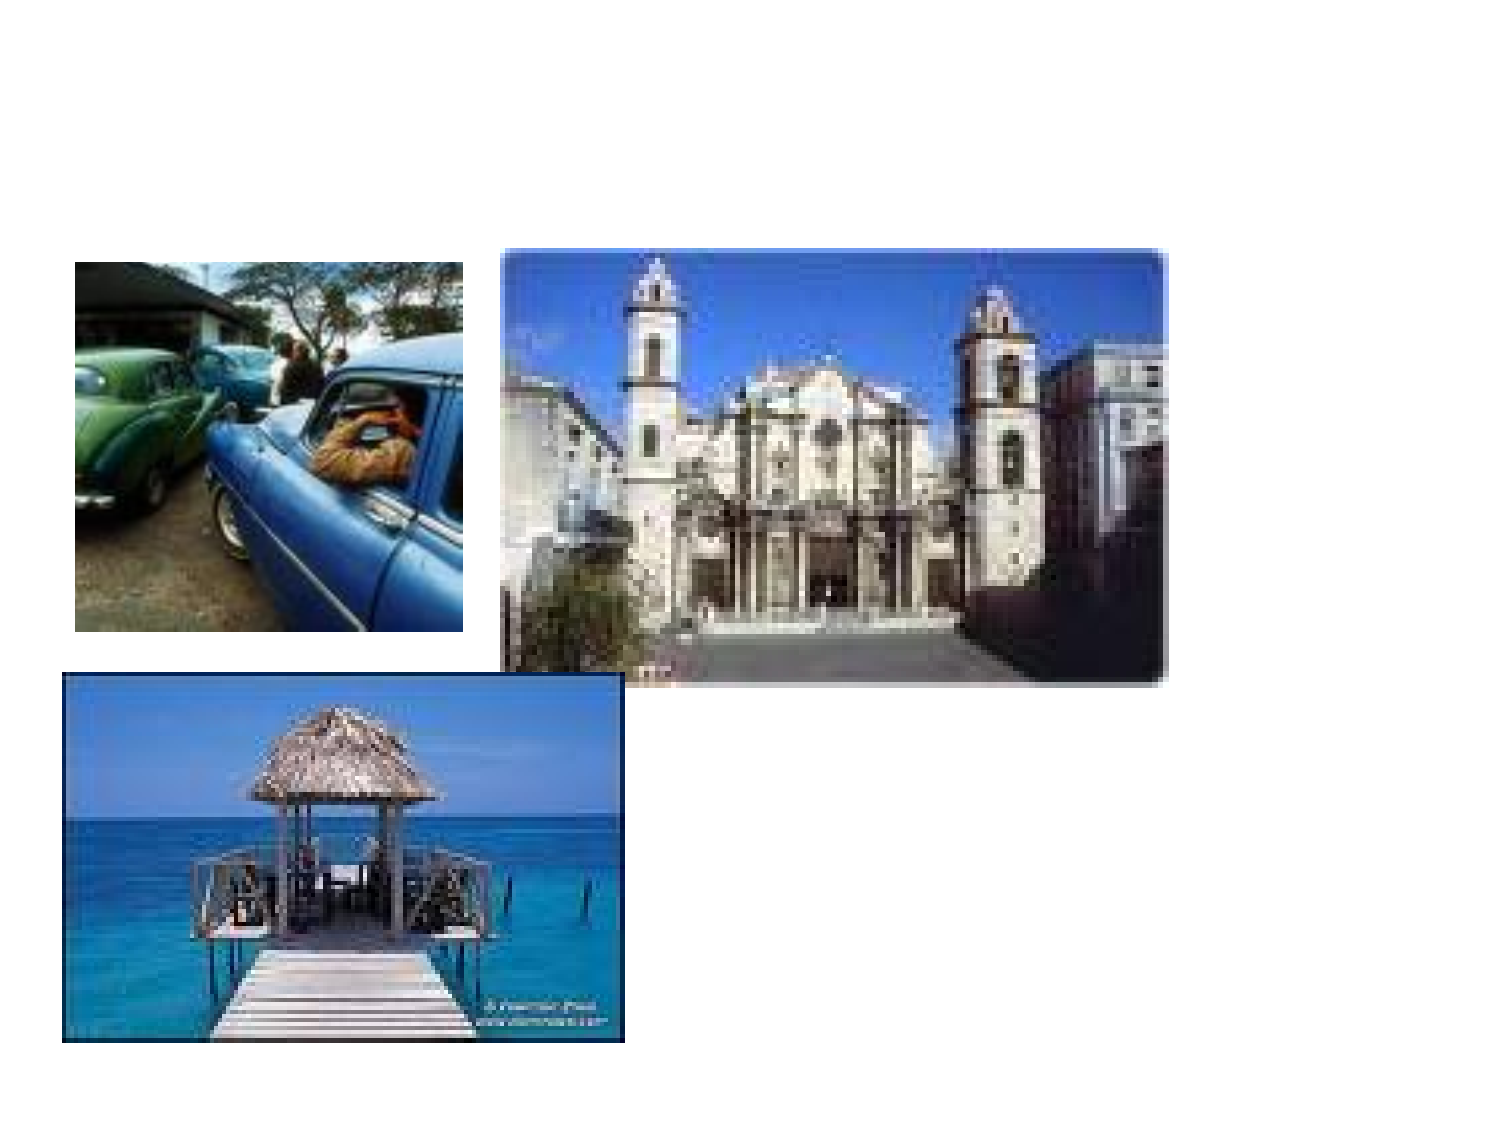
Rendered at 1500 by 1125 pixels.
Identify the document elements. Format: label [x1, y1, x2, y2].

picture [62, 248, 1170, 1043]
picture [74, 262, 463, 632]
